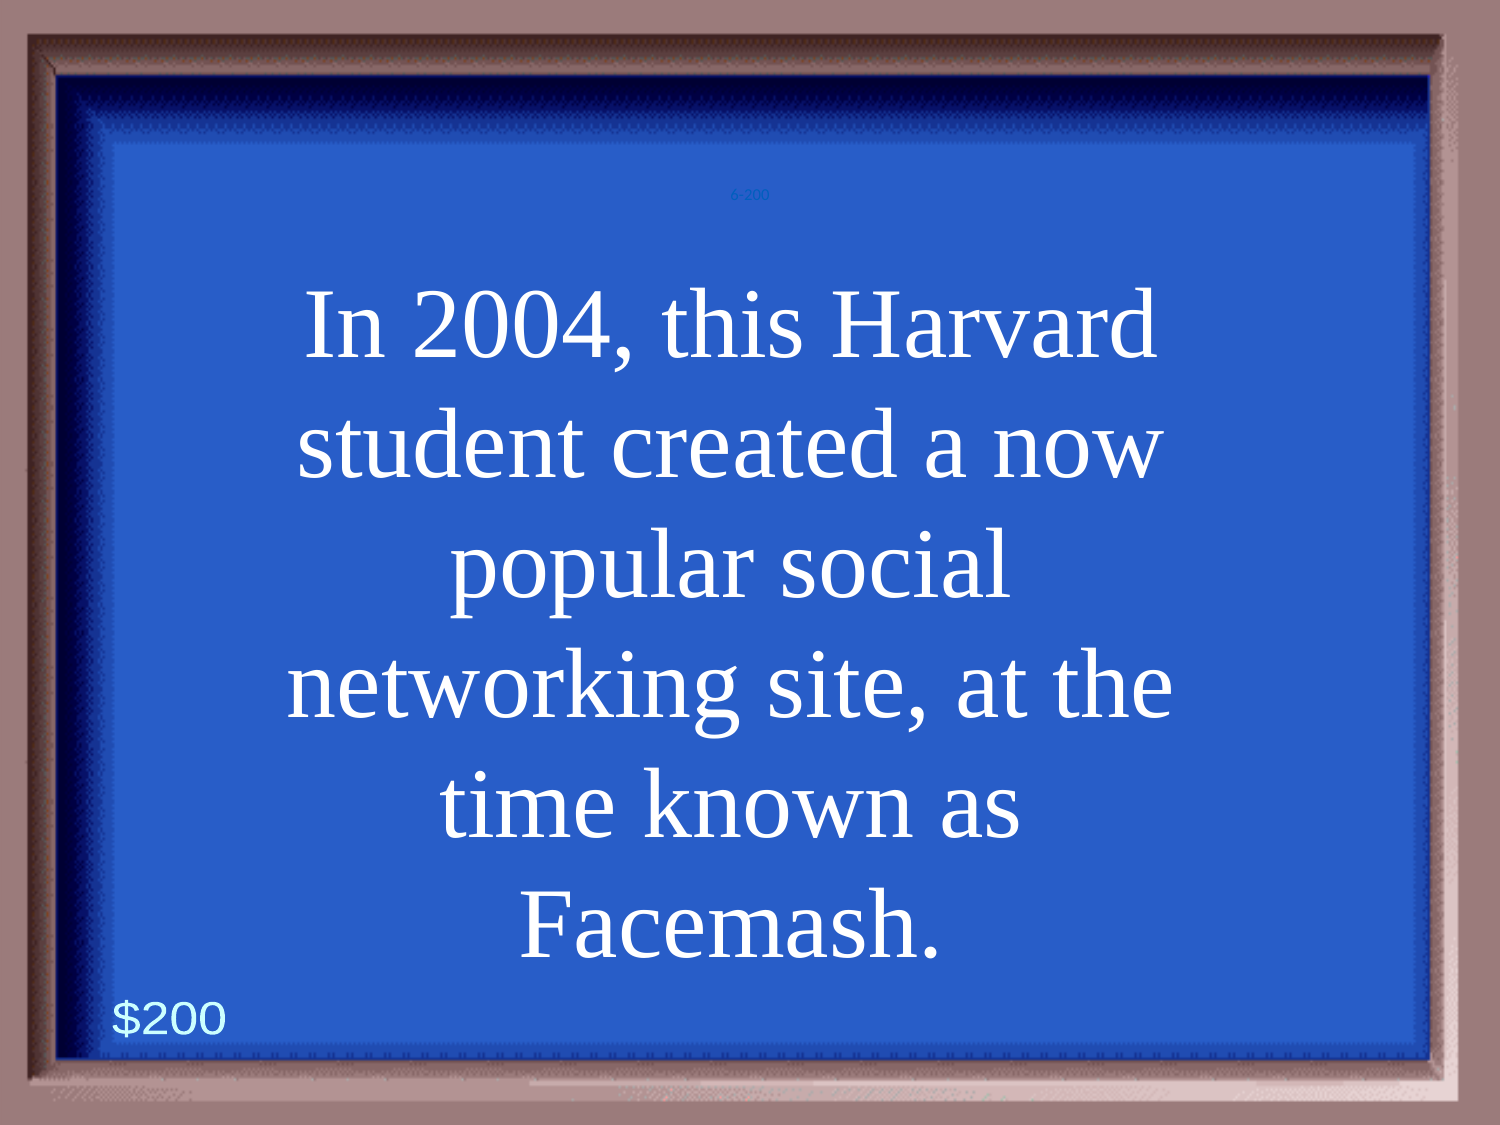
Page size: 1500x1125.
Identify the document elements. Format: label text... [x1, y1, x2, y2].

text_box In 2004, this Harvard student created a now popular social networking site, at the time known as Facemash. [237, 249, 1225, 985]
title 6-200 [112, 99, 1388, 288]
picture [0, 0, 1500, 1125]
